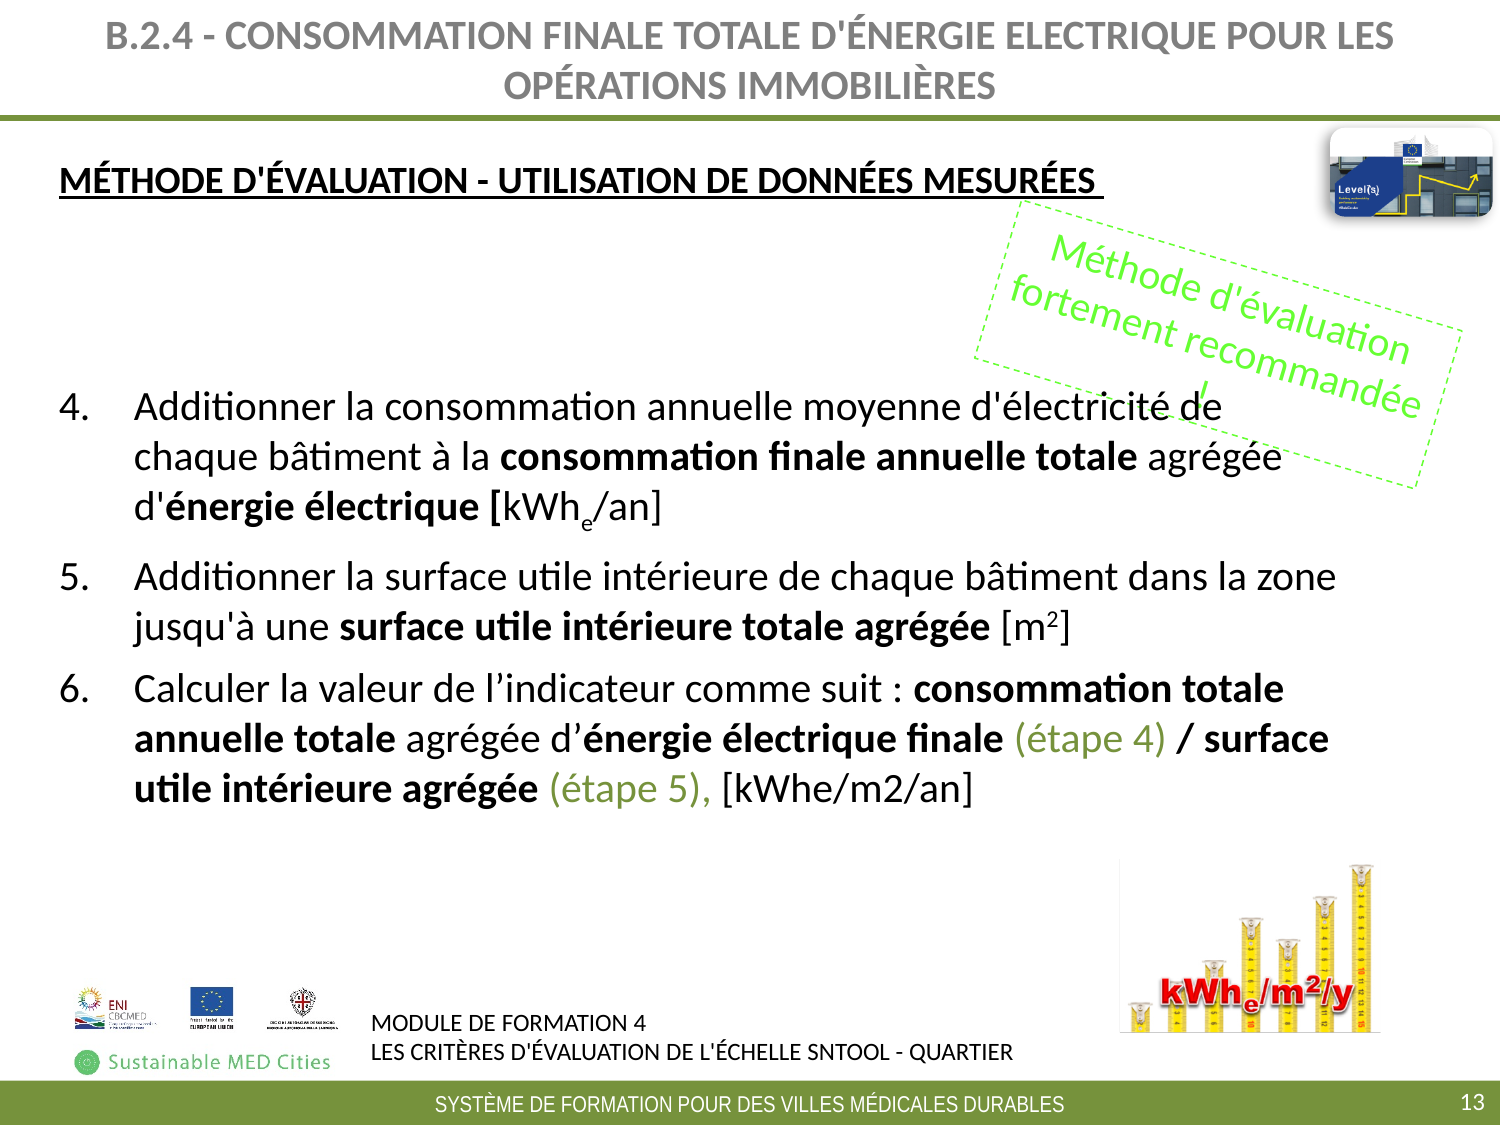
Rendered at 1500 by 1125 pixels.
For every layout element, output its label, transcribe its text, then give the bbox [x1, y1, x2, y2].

picture [1089, 858, 1423, 1041]
slide_number ‹#› [1149, 1078, 1500, 1123]
picture [62, 978, 356, 1080]
text_box Méthode d'évaluation fortement recommandée ! [974, 199, 1462, 489]
title B.2.4 - CONSOMMATION FINALE TOTALE D'ÉNERGIE ELECTRIQUE POUR LES OPÉRATIONS IMMOBILIÈRES [0, 0, 1500, 117]
text_box Additionner la consommation annuelle moyenne d'électricité de chaque bâtiment à la consommation finale annuelle totale agrégée d'énergie électrique [kWhe/an] Additionner la surface utile intérieure de chaque bâtiment dans la zone jusqu'à une surface utile intérieure totale agrégée [m2] Calculer la valeur de l’indicateur comme suit : consommation totale annuelle totale agrégée d’énergie électrique finale (étape 4) / surface utile intérieure agrégée (étape 5), [kWhe/m2/an] [43, 371, 1368, 882]
text_box MÉTHODE D'ÉVALUATION - UTILISATION DE DONNÉES MESURÉES [43, 147, 1331, 235]
picture [1329, 127, 1493, 217]
